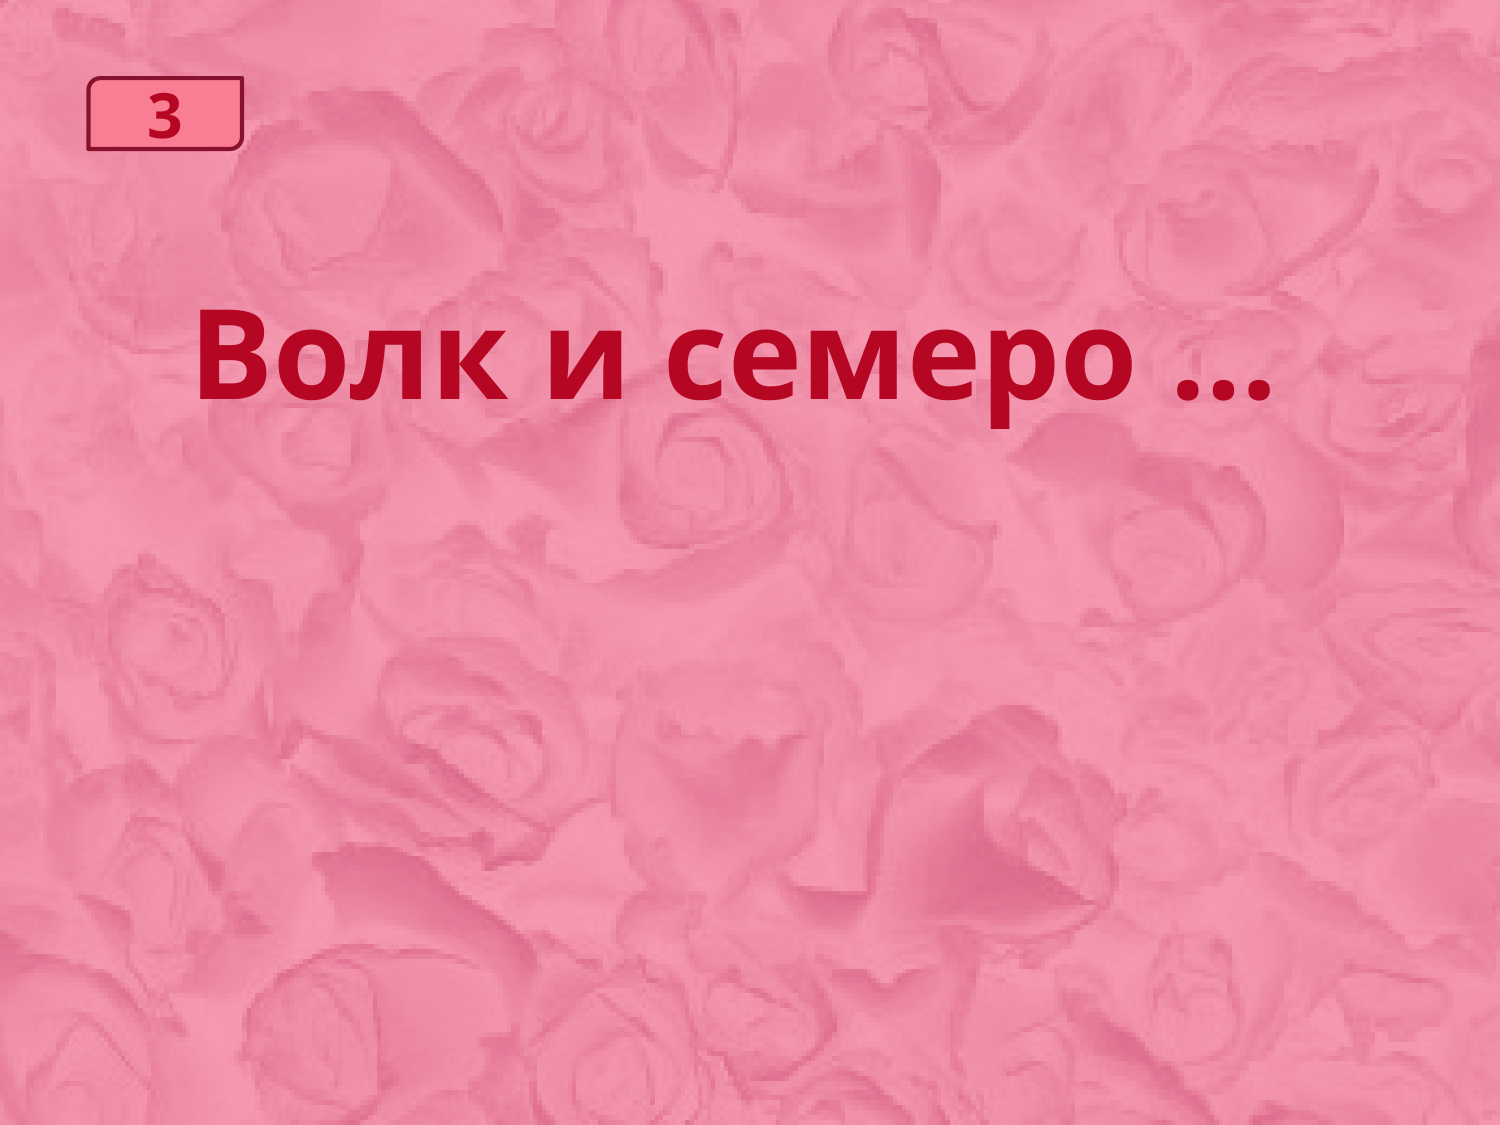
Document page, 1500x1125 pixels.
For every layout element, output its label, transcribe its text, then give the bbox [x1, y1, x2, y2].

text_box Волк и семеро … [123, 267, 1376, 432]
text_box 3 [86, 76, 245, 152]
